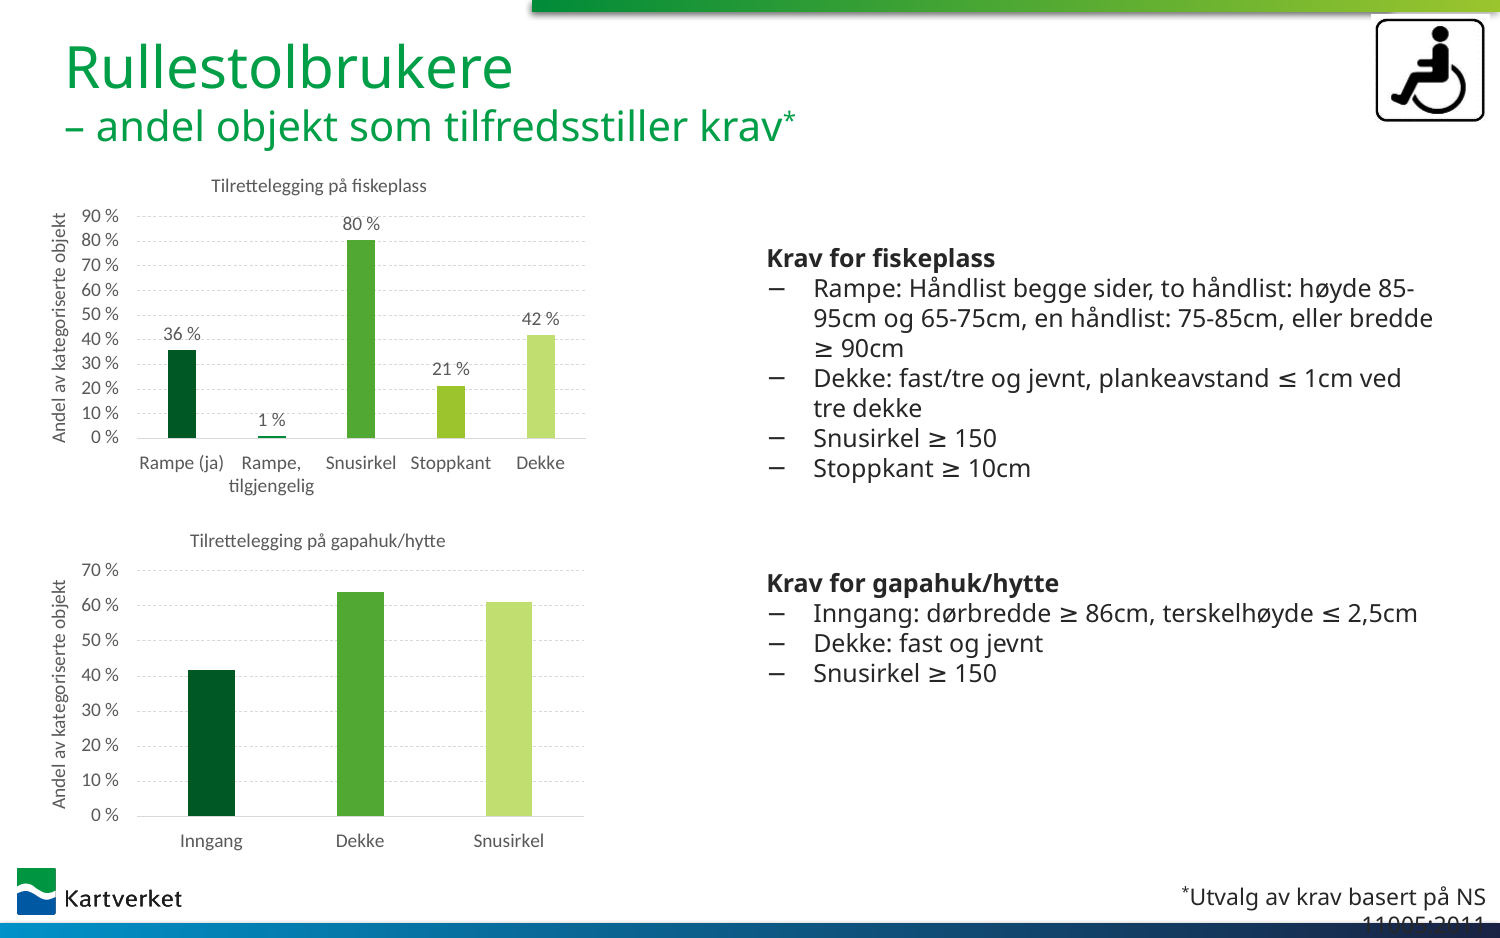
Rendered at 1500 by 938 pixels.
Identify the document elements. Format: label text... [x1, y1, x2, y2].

picture [41, 166, 597, 505]
text_box *Utvalg av krav basert på NS 11005:2011 [1068, 873, 1500, 938]
picture [41, 520, 595, 859]
text_box Rullestolbrukere – andel objekt som tilfredsstiller krav* [49, 29, 1431, 158]
text_box Krav for fiskeplass Rampe: Håndlist begge sider, to håndlist: høyde 85-95cm og 65-75cm, en håndlist: 75-85cm, eller bredde ≥ 90cm Dekke: fast/tre og jevnt, plankeavstand ≤ 1cm ved tre dekke Snusirkel ≥ 150 Stoppkant ≥ 10cm [751, 235, 1452, 490]
text_box Krav for gapahuk/hytte Inngang: dørbredde ≥ 86cm, terskelhøyde ≤ 2,5cm Dekke: fast og jevnt Snusirkel ≥ 150 [751, 560, 1452, 695]
picture [1371, 13, 1491, 127]
